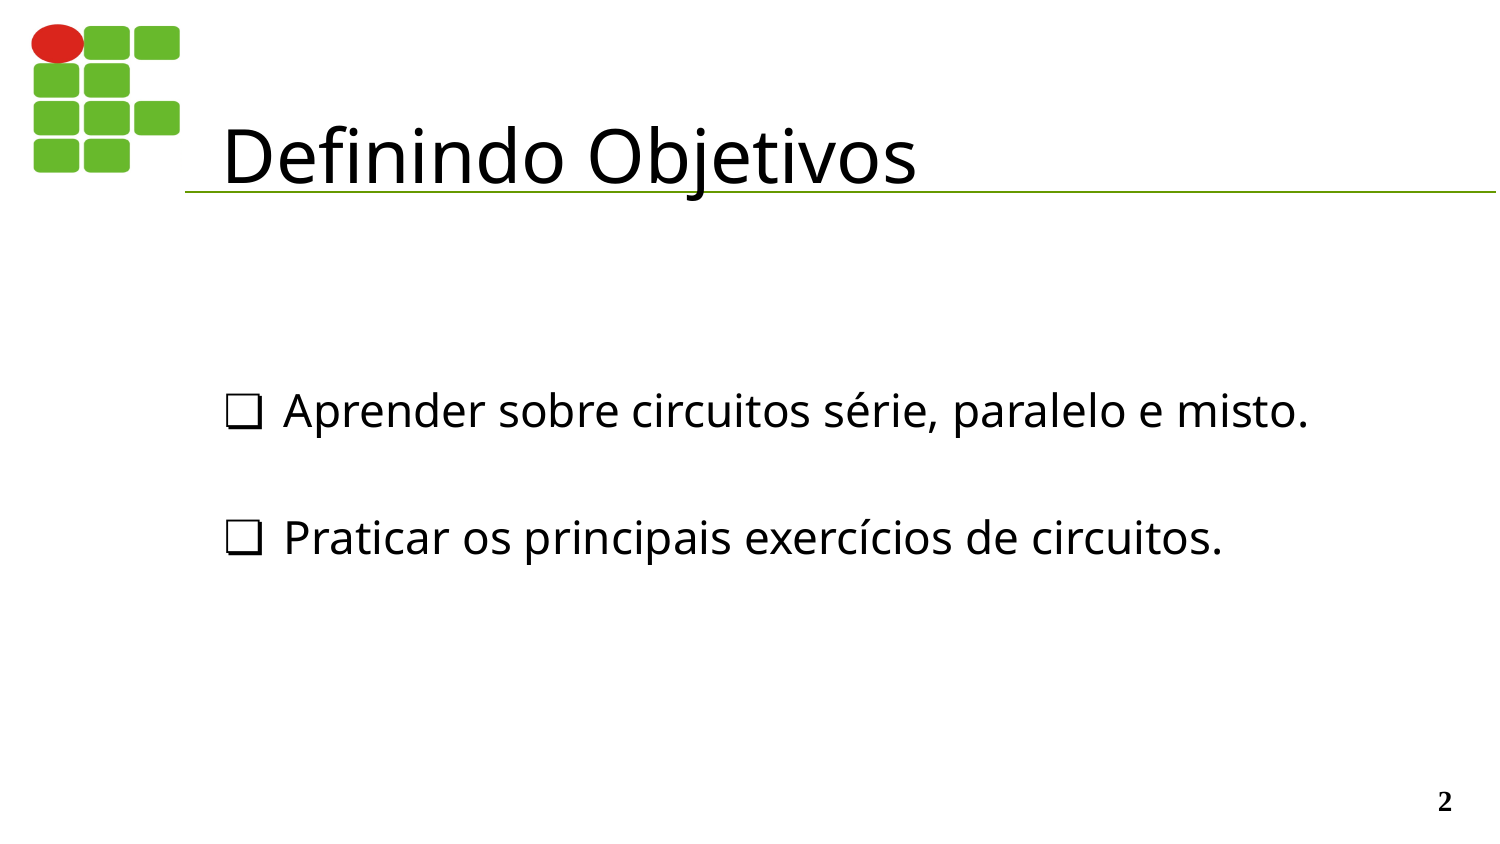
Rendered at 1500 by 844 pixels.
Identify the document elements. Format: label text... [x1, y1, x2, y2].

picture [29, 23, 182, 174]
title Definindo Objetivos [206, 26, 1468, 207]
text_box ‹#› [1155, 769, 1468, 825]
text_box Aprender sobre circuitos série, paralelo e misto. Praticar os principais exercícios de circuitos. [193, 248, 1469, 769]
